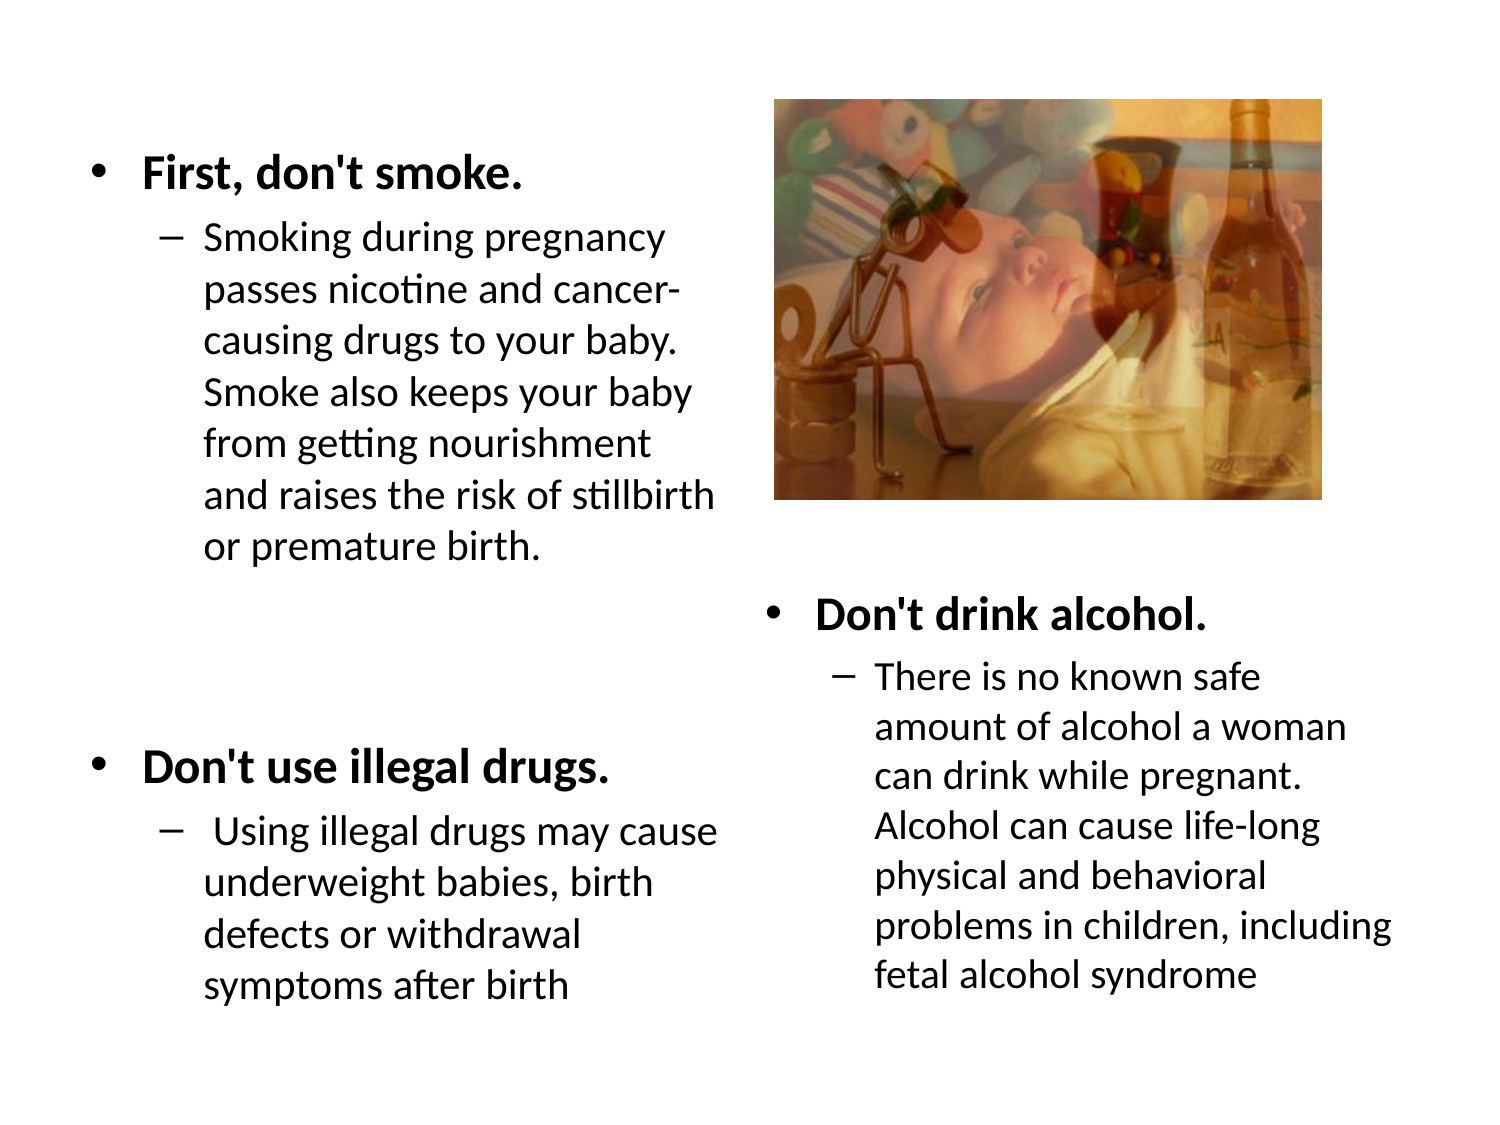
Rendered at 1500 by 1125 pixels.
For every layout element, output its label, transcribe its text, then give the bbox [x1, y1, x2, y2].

list First, don't smoke. Smoking during pregnancy passes nicotine and cancer-causing drugs to your baby. Smoke also keeps your baby from getting nourishment and raises the risk of stillbirth or premature birth. Don't use illegal drugs. Using illegal drugs may cause underweight babies, birth defects or withdrawal symptoms after birth [75, 62, 738, 1025]
picture [774, 99, 1322, 501]
list Don't drink alcohol. There is no known safe amount of alcohol a woman can drink while pregnant. Alcohol can cause life-long physical and behavioral problems in children, including fetal alcohol syndrome [750, 575, 1413, 1013]
